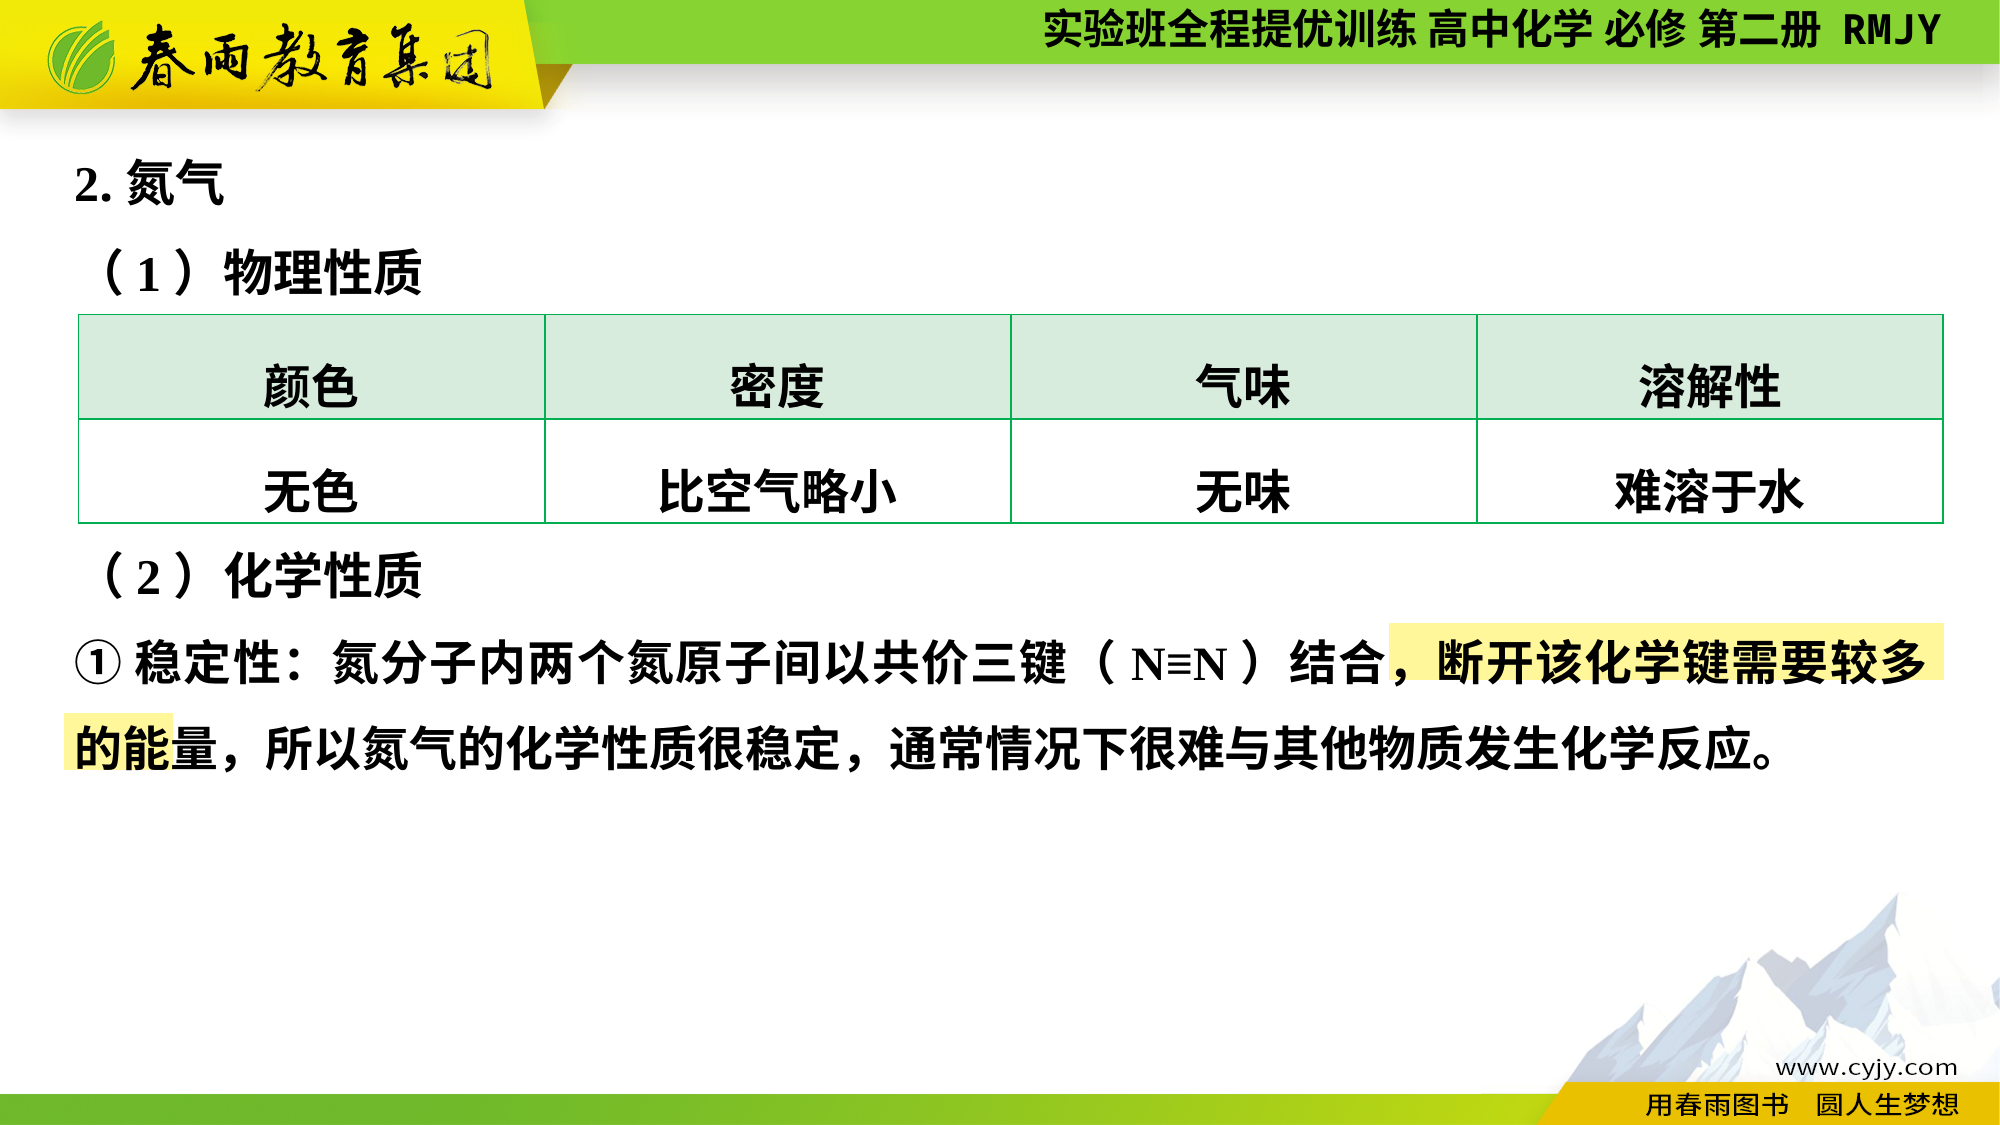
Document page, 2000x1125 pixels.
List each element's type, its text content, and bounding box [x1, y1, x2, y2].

picture [0, 0, 2000, 1125]
list 2.氮气 （1）物理性质 [59, 113, 1944, 299]
table_cell 难溶于水 [1478, 420, 1942, 506]
table_header 气味 [1012, 315, 1476, 418]
table_cell 比空气略小 [546, 420, 1010, 506]
table_cell 无味 [1012, 420, 1476, 506]
table_header 密度 [546, 315, 1010, 418]
text_box （2）化学性质 ①稳定性：氮分子内两个氮原子间以共价三键（N≡N）结合，断开该化学键需要较多的能量，所以氮气的化学性质很稳定，通常情况下很难与其他物质发生化学反应。 [59, 506, 1944, 784]
table_header 颜色 [79, 315, 544, 418]
table_header 溶解性 [1478, 315, 1942, 418]
table_cell 无色 [79, 420, 544, 506]
